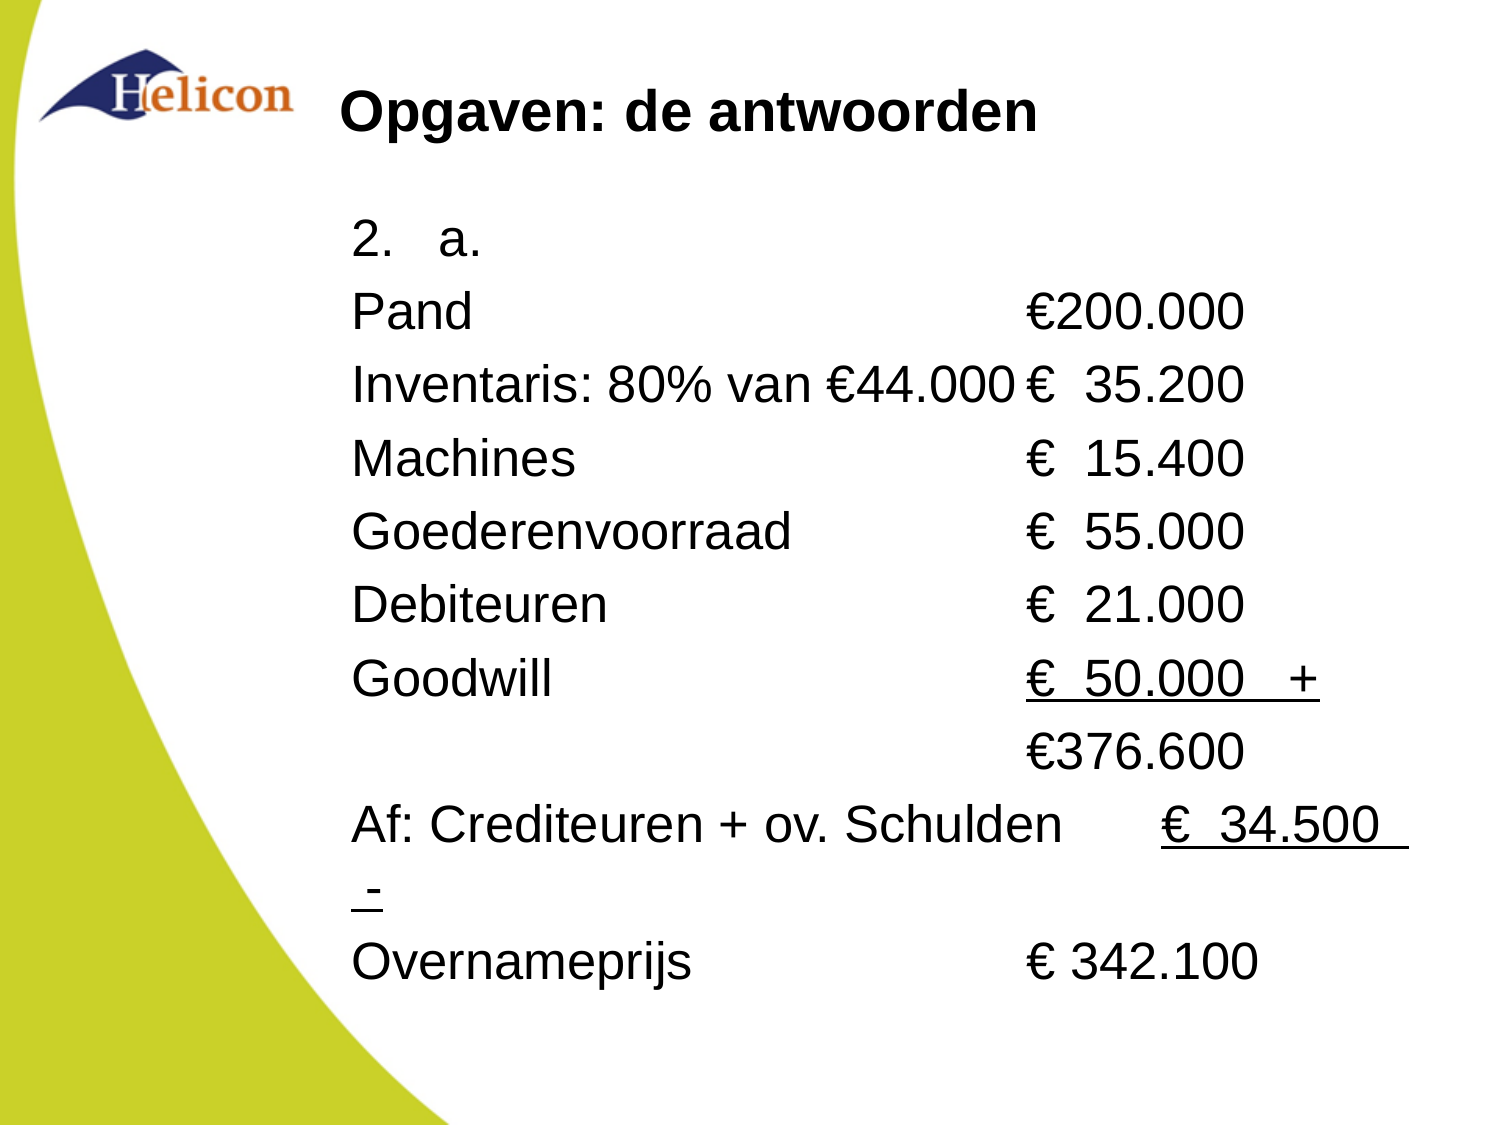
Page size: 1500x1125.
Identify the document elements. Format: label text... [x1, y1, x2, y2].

picture [0, 0, 1500, 1125]
list a. Pand €200.000 Inventaris: 80% van €44.000 € 35.200 Machines € 15.400 Goederenvoorraad € 55.000 Debiteuren € 21.000 Goodwill € 50.000 + €376.600 Af: Crediteuren + ov. Schulden € 34.500 - Overnameprijs € 342.100 [336, 196, 1425, 1005]
title Opgaven: de antwoorden [324, 54, 1415, 161]
